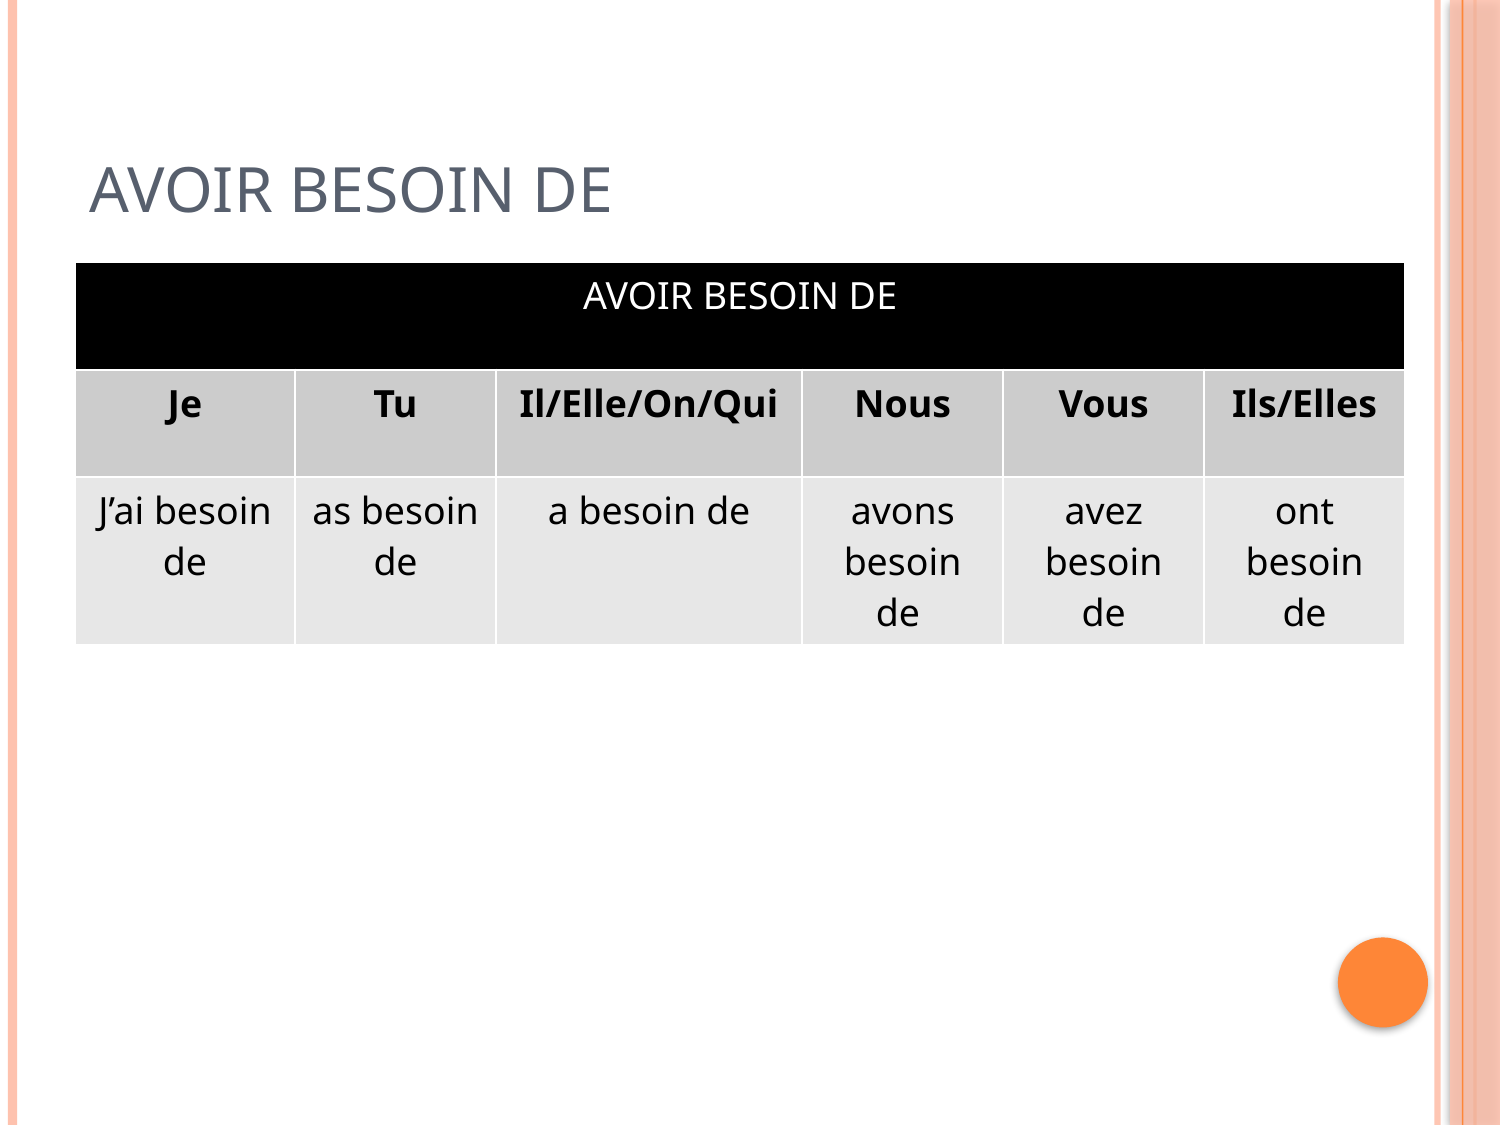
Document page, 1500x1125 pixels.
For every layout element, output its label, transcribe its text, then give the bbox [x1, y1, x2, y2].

table_cell Ils/Elles [1205, 371, 1404, 476]
table_cell Nous [803, 371, 1002, 476]
table_cell Je [76, 371, 294, 476]
table_cell ont besoin de [1205, 478, 1404, 644]
table_header AVOIR BESOIN DE [76, 263, 1404, 369]
table_cell Tu [296, 371, 495, 476]
table_cell avons besoin de [803, 478, 1002, 644]
table_cell avez besoin de [1004, 478, 1203, 644]
table_cell J’ai besoin de [76, 478, 294, 644]
table_cell Vous [1004, 371, 1203, 476]
table_cell a besoin de [497, 478, 801, 644]
table_cell as besoin de [296, 478, 495, 644]
table_cell Il/Elle/On/Qui [497, 371, 801, 476]
title Avoir besoin de [75, 45, 1300, 233]
